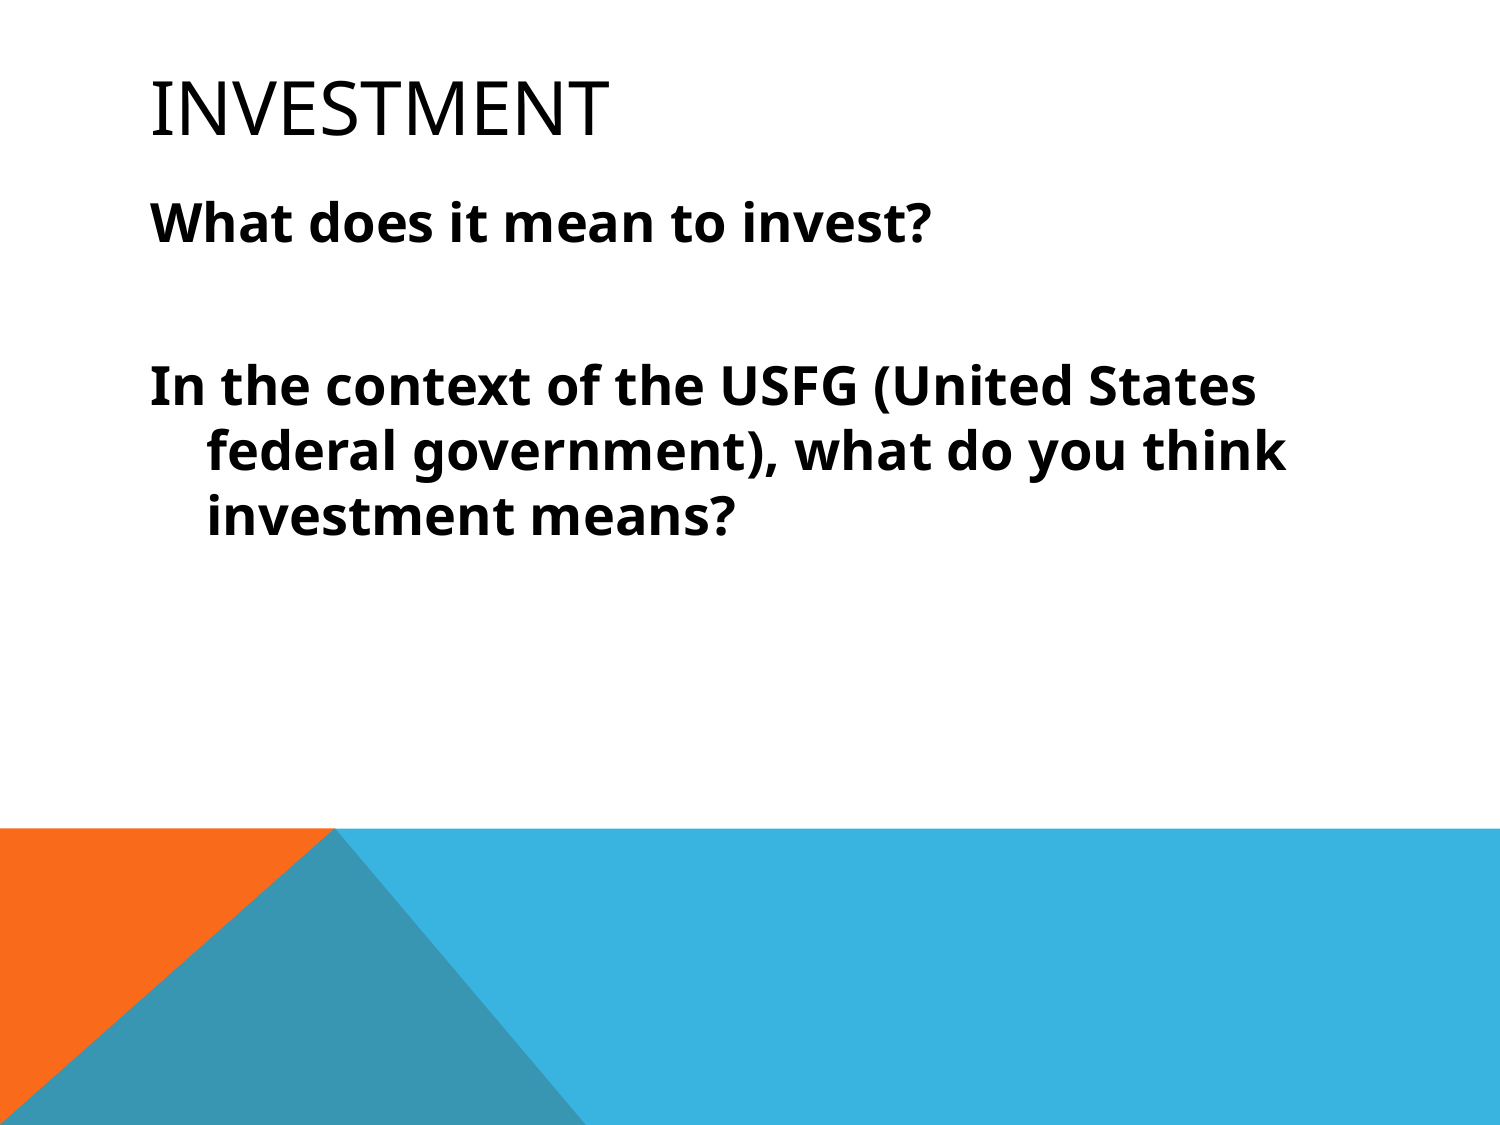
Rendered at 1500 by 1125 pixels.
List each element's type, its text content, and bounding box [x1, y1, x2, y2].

list What does it mean to invest? In the context of the USFG (United States federal government), what do you think investment means? [135, 180, 1369, 768]
title Investment [135, 60, 1369, 150]
